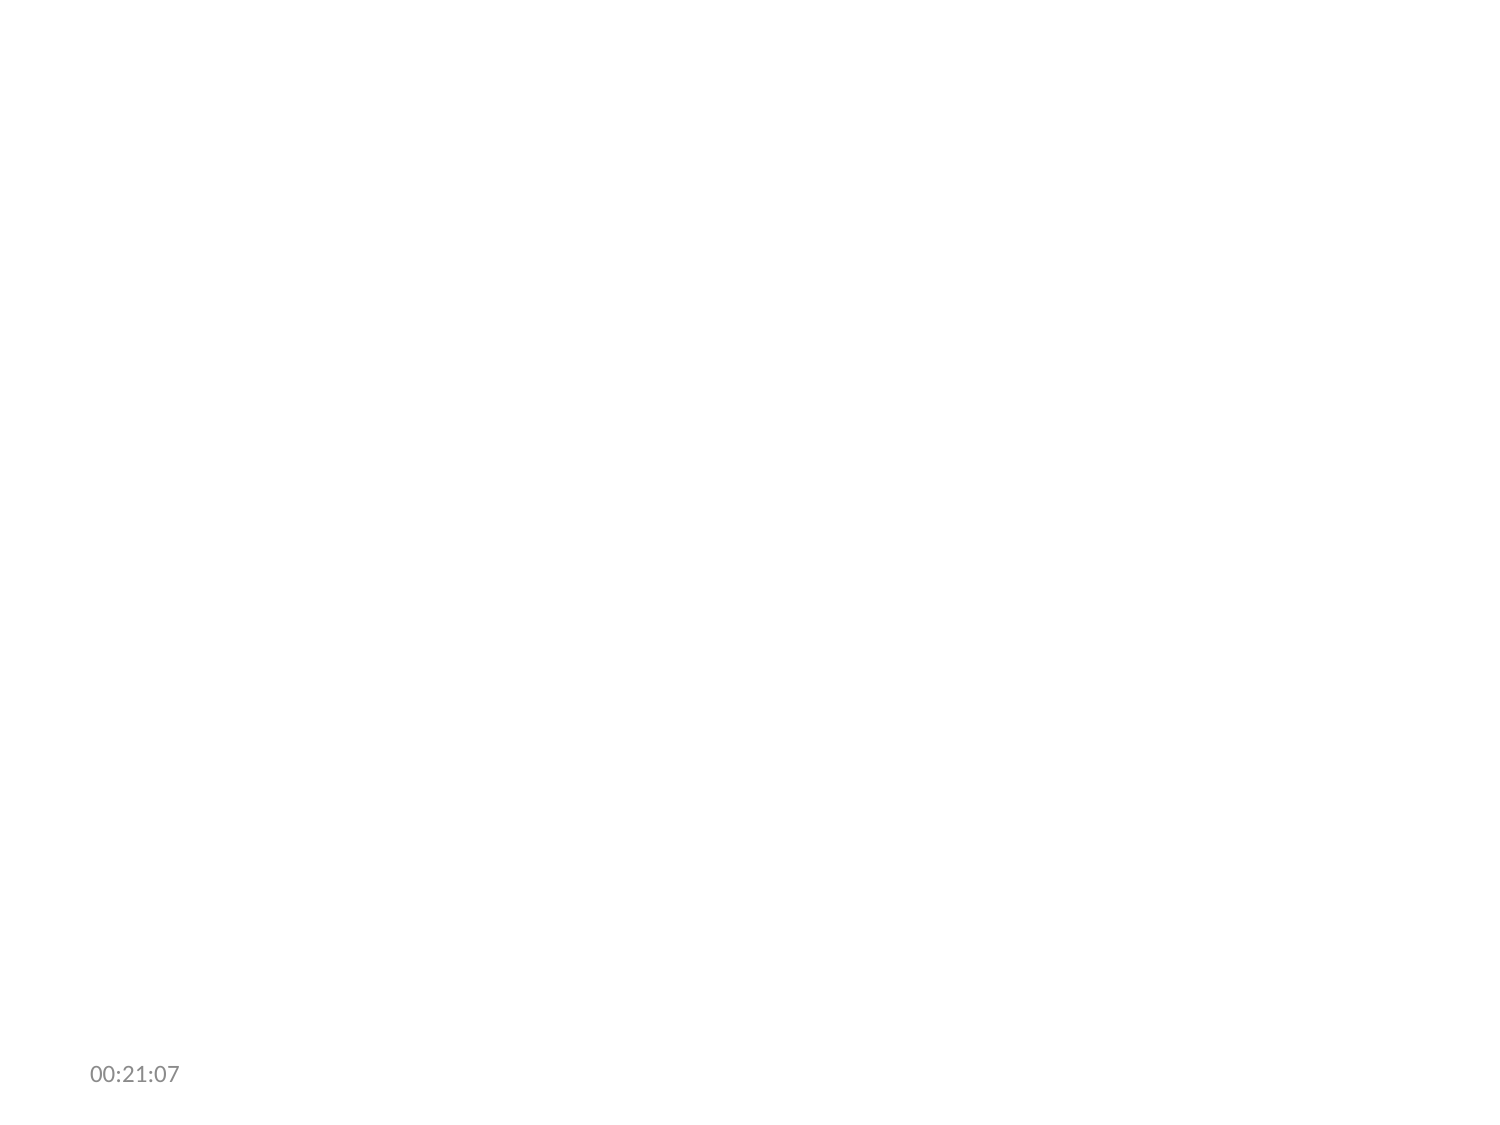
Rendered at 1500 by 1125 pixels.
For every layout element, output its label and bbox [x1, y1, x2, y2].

slide_number [75, 1042, 425, 1103]
